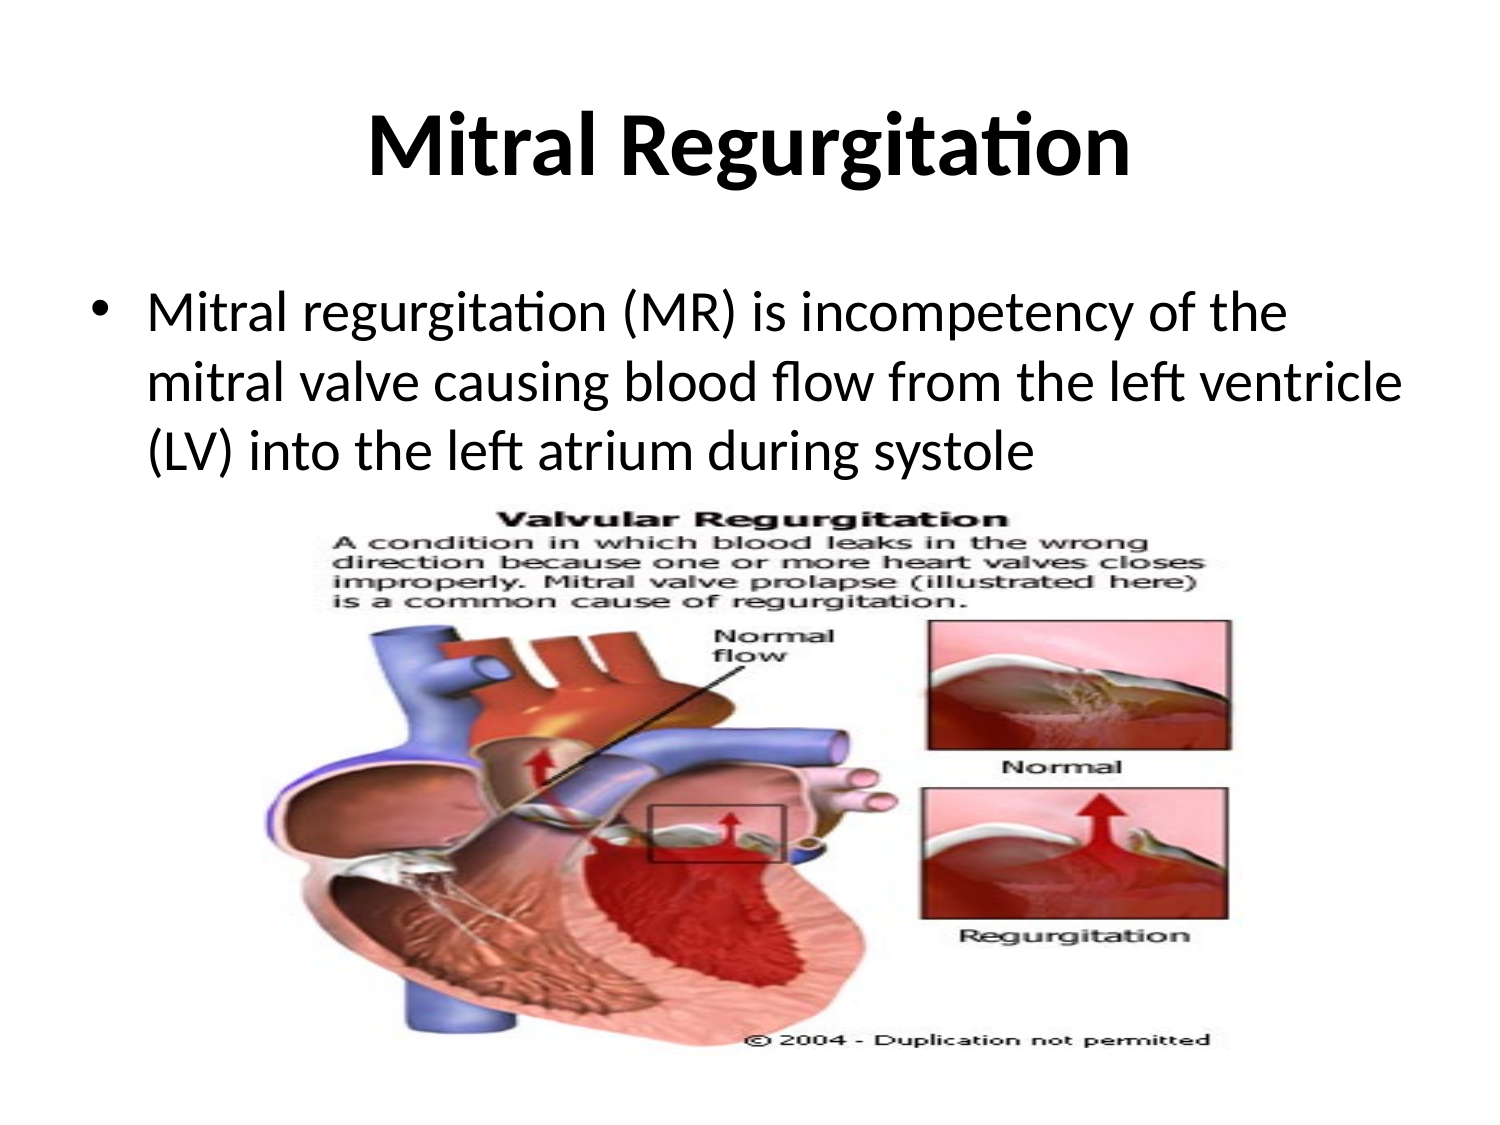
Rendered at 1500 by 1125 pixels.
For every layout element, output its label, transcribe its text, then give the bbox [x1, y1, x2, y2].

picture [262, 503, 1243, 1056]
title Mitral Regurgitation [75, 45, 1425, 233]
list Mitral regurgitation (MR) is incompetency of the mitral valve causing blood flow from the left ventricle (LV) into the left atrium during systole [75, 265, 1425, 1008]
